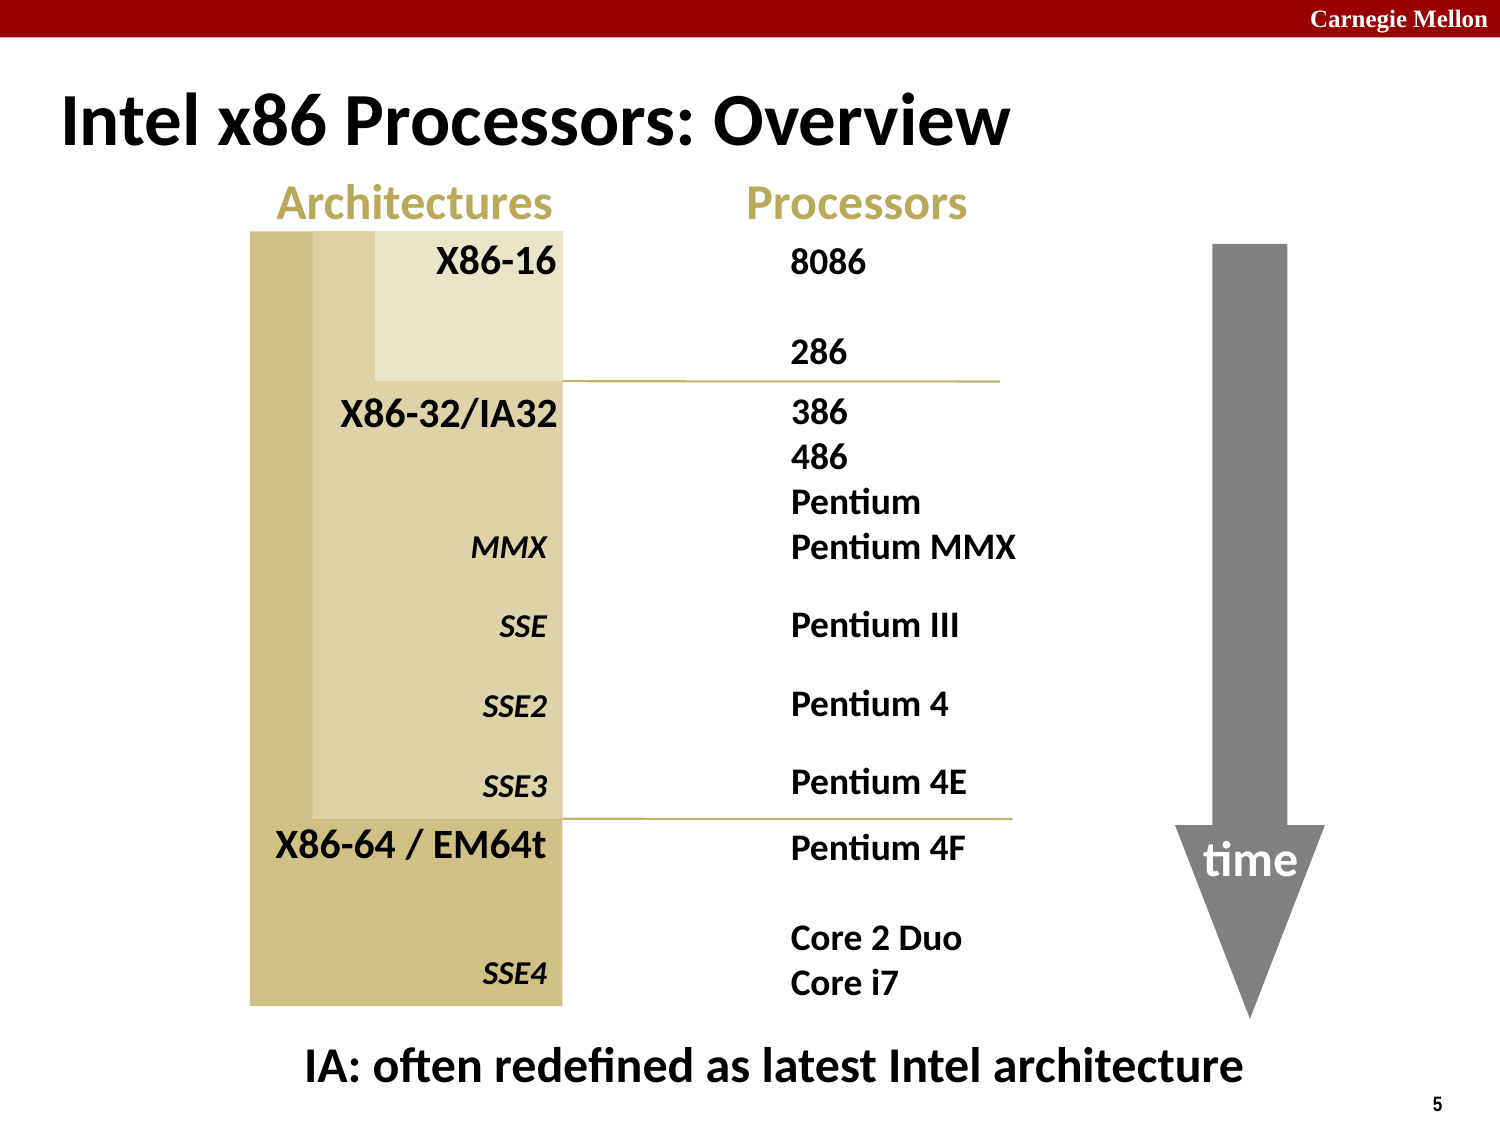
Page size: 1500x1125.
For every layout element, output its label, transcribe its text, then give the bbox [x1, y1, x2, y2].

title Intel x86 Processors: Overview [44, 53, 1291, 179]
text_box IA: often redefined as latest Intel architecture [289, 1024, 1260, 1100]
text_box X86-32/IA32 [325, 378, 574, 443]
text_box [1212, 243, 1288, 818]
text_box MMX SSE SSE2 SSE3 [455, 517, 562, 812]
text_box X86-64 / EM64t [260, 809, 562, 875]
text_box Pentium 4F Core 2 Duo Core i7 [776, 828, 982, 1010]
text_box [1314, 825, 1325, 854]
text_box 386 486 Pentium Pentium MMX Pentium III Pentium 4 Pentium 4E [776, 379, 1032, 810]
text_box SSE4 [467, 943, 562, 999]
text_box [312, 238, 563, 817]
text_box [249, 231, 563, 1007]
text_box Processors [731, 162, 983, 238]
text_box [375, 238, 563, 378]
text_box time [1188, 818, 1314, 894]
text_box [1201, 894, 1299, 1019]
text_box [1174, 825, 1188, 859]
text_box 8086 286 [775, 238, 882, 379]
text_box Architectures [261, 162, 569, 238]
text_box X86-16 [421, 224, 572, 290]
